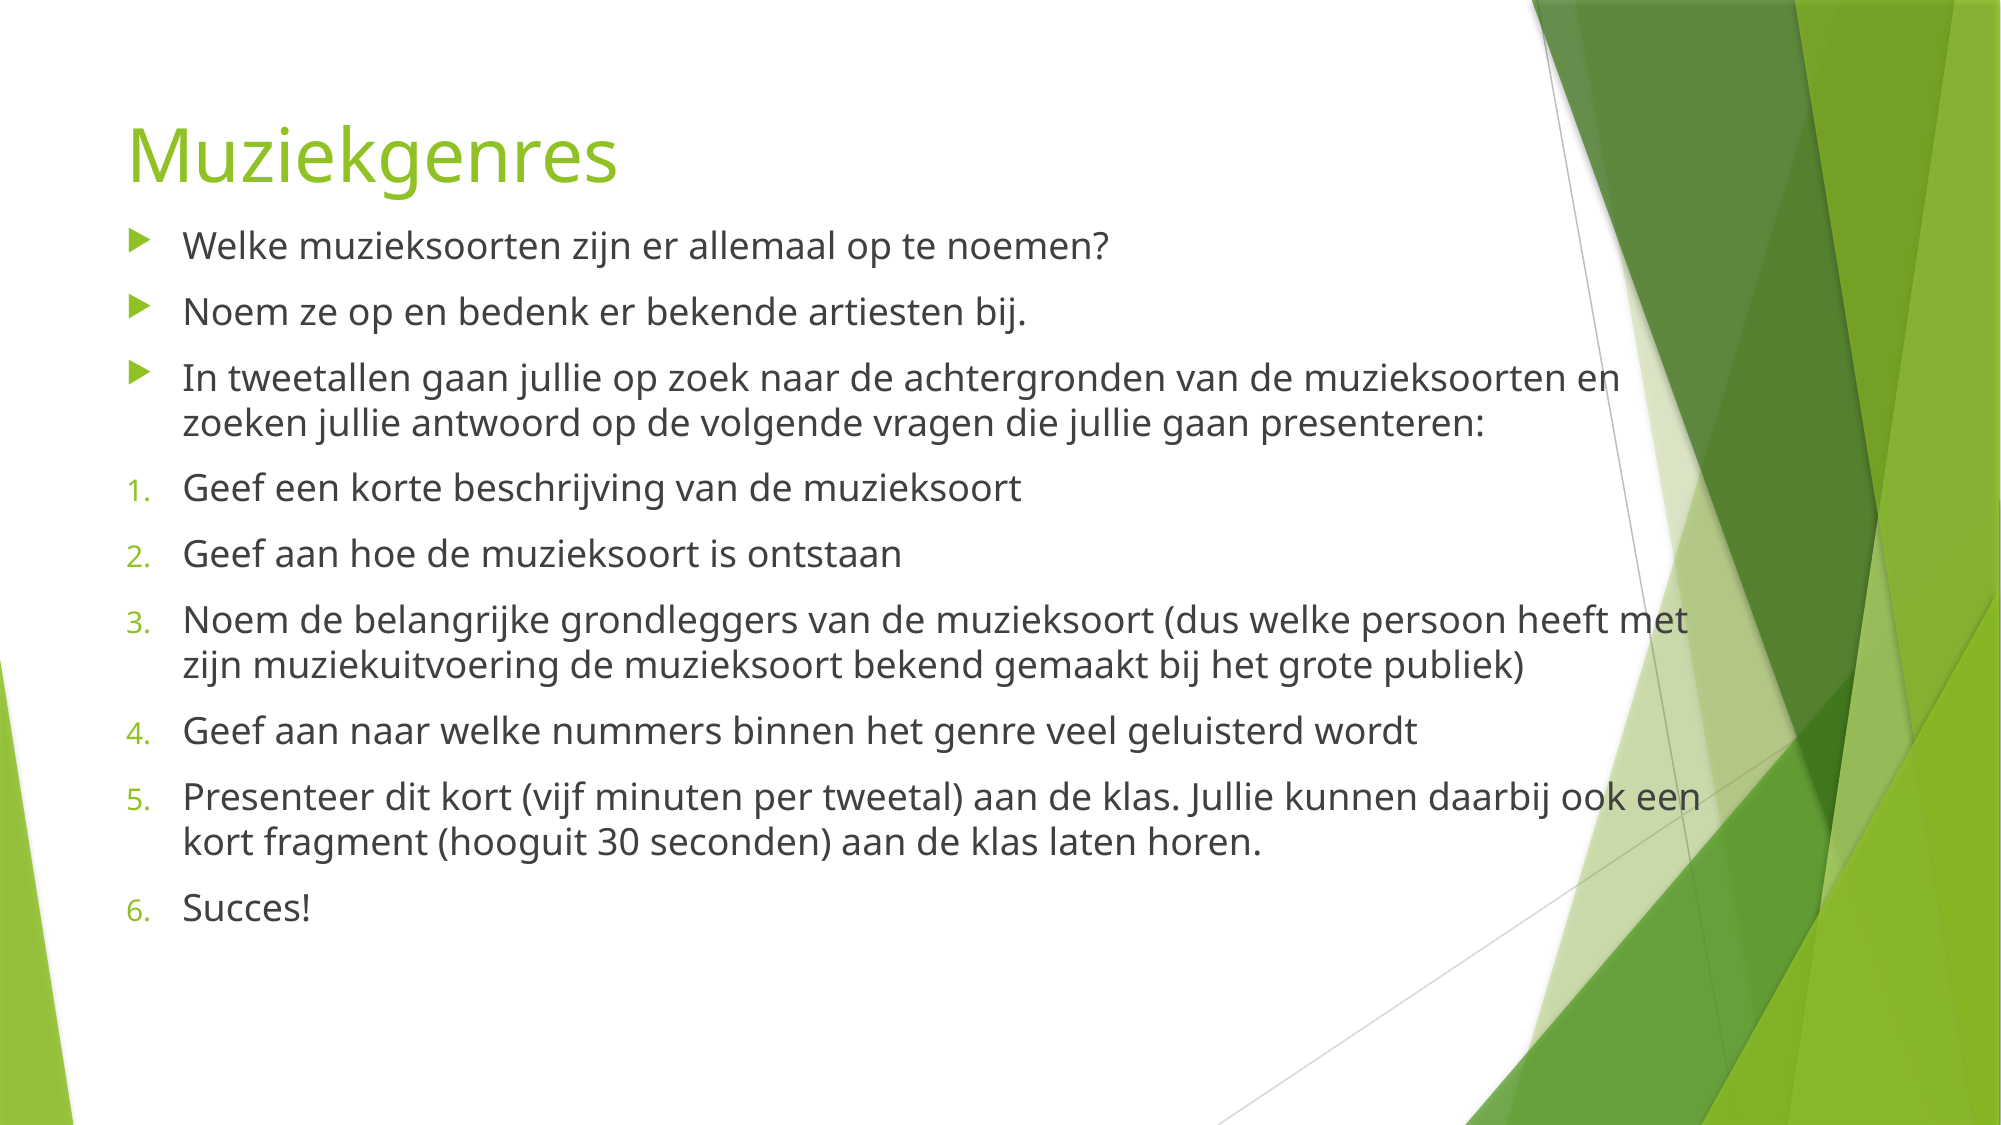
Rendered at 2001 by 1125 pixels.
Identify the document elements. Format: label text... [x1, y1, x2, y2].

list Welke muzieksoorten zijn er allemaal op te noemen? Noem ze op en bedenk er bekende artiesten bij. In tweetallen gaan jullie op zoek naar de achtergronden van de muzieksoorten en zoeken jullie antwoord op de volgende vragen die jullie gaan presenteren: Geef een korte beschrijving van de muzieksoort Geef aan hoe de muzieksoort is ontstaan Noem de belangrijke grondleggers van de muzieksoort (dus welke persoon heeft met zijn muziekuitvoering de muzieksoort bekend gemaakt bij het grote publiek) Geef aan naar welke nummers binnen het genre veel geluisterd wordt Presenteer dit kort (vijf minuten per tweetal) aan de klas. Jullie kunnen daarbij ook een kort fragment (hooguit 30 seconden) aan de klas laten horen. Succes! [111, 214, 1749, 992]
title Muziekgenres [111, 99, 1522, 214]
